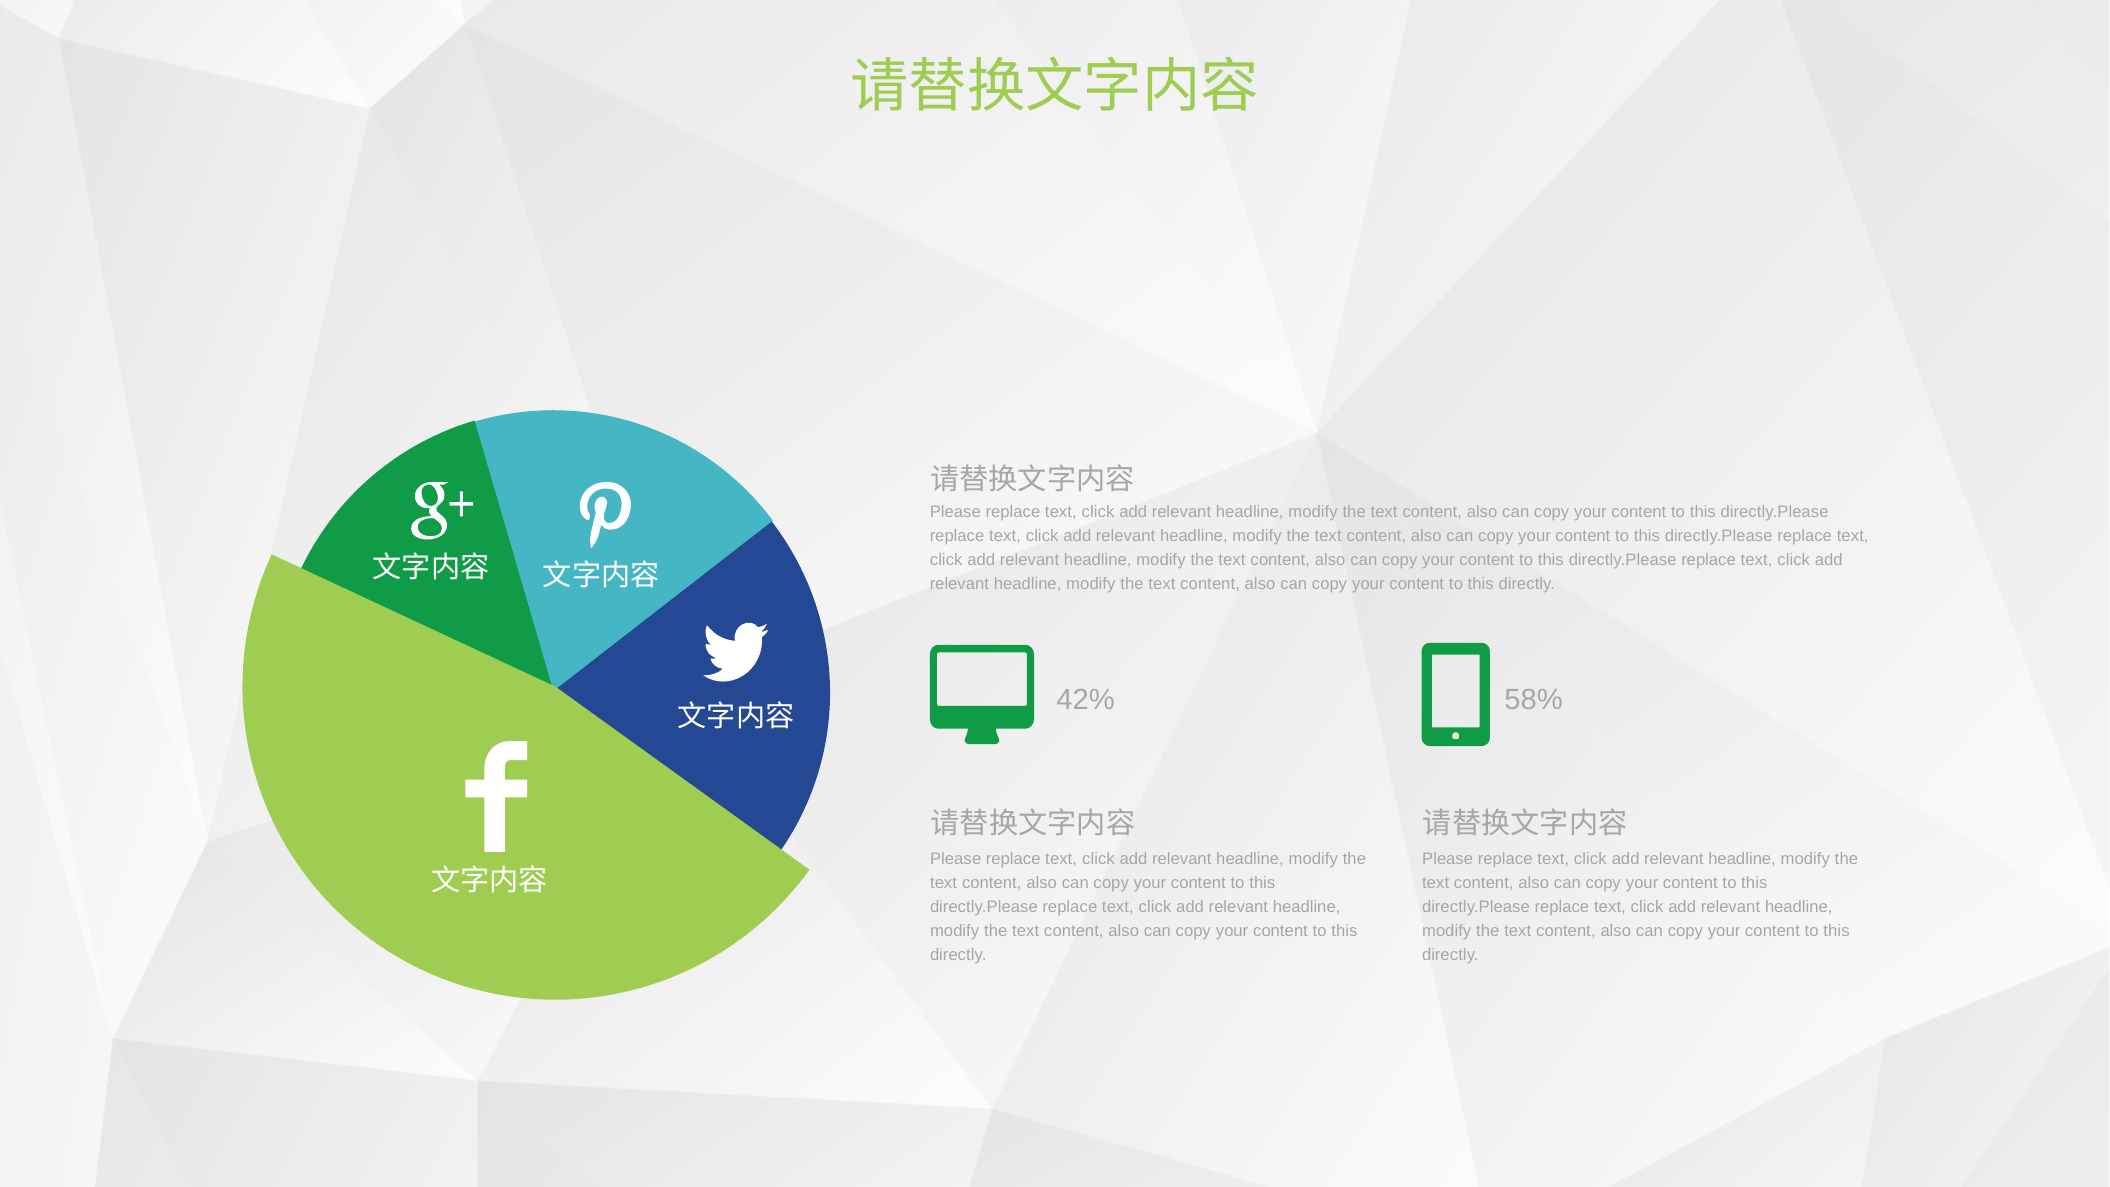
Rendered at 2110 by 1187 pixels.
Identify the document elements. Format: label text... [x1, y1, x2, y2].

text_box 请替换文字内容 [930, 797, 1136, 840]
text_box 请替换文字内容 [929, 453, 1179, 496]
text_box 58% [1504, 673, 1564, 716]
text_box 42% [1056, 673, 1116, 716]
text_box 请替换文字内容 [795, 26, 1314, 125]
text_box Please replace text, click add relevant headline, modify the text content, also can copy your content to this directly.Please replace text, click add relevant headline, modify the text content, also can copy your content to this directly. [929, 844, 1375, 964]
text_box [929, 644, 1035, 745]
text_box 请替换文字内容 [1422, 797, 1628, 840]
text_box [1421, 642, 1490, 747]
picture [0, 0, 2110, 1187]
text_box Please replace text, click add relevant headline, modify the text content, also can copy your content to this directly.Please replace text, click add relevant headline, modify the text content, also can copy your content to this directly. [1422, 844, 1876, 964]
text_box Please replace text, click add relevant headline, modify the text content, also can copy your content to this directly.Please replace text, click add relevant headline, modify the text content, also can copy your content to this directly.Please replace text, click add relevant headline, modify the text content, also can copy your content to this directly.Please replace text, click add relevant headline, modify the text content, also can copy your content to this directly. [929, 496, 1876, 593]
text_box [242, 373, 869, 1000]
